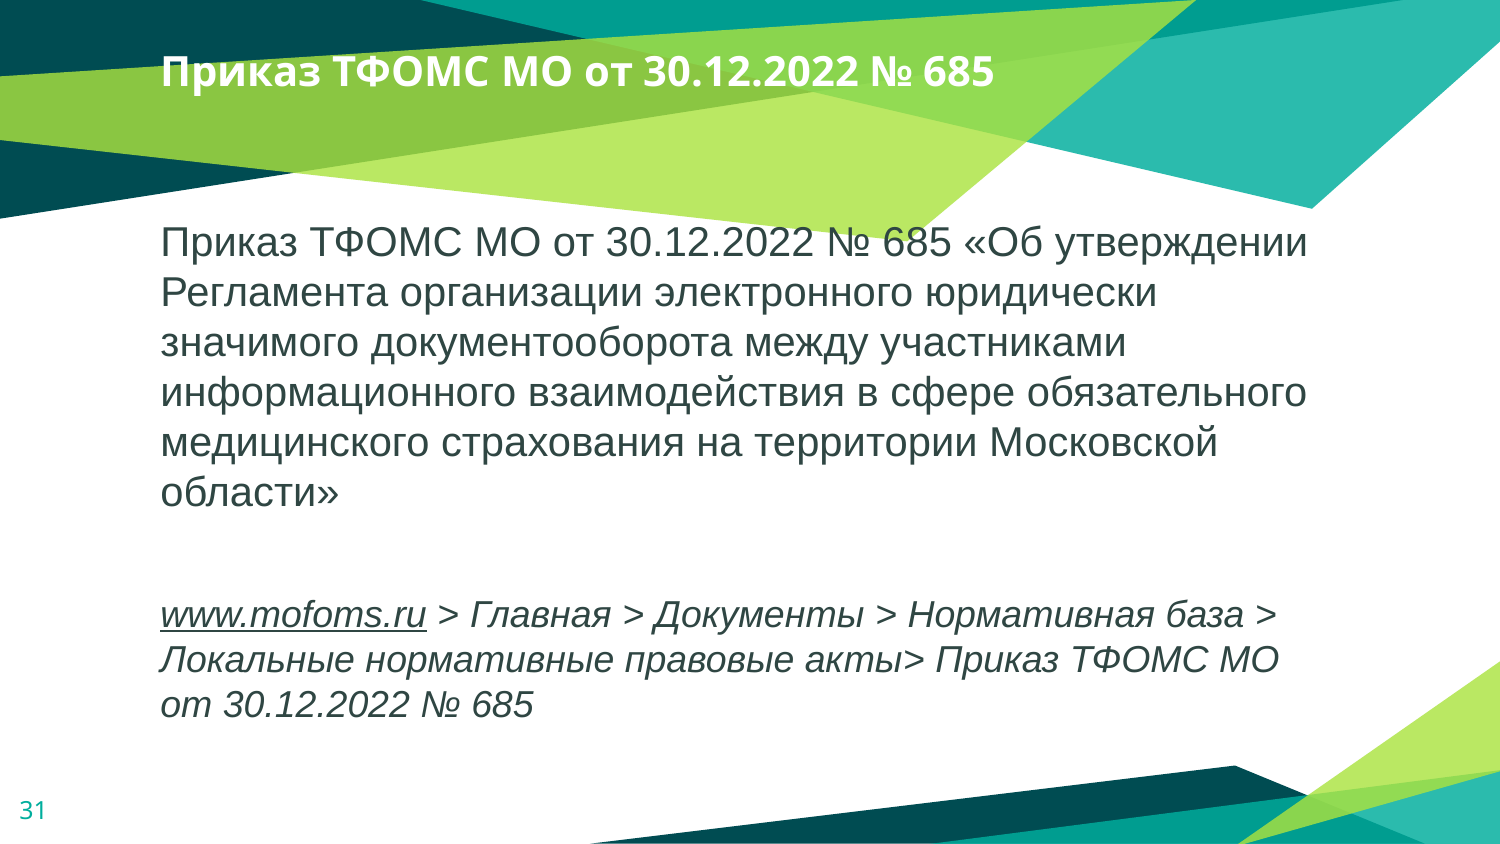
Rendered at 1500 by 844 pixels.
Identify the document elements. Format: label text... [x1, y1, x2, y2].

title Приказ ТФОМС МО от 30.12.2022 № 685 [145, 30, 1355, 108]
slide_number 31 [4, 779, 95, 844]
list Приказ ТФОМС МО от 30.12.2022 № 685 «Об утверждении Регламента организации электронного юридически значимого документооборота между участниками информационного взаимодействия в сфере обязательного медицинского страхования на территории Московской области» www.mofoms.ru > Главная > Документы > Нормативная база > Локальные нормативные правовые акты> Приказ ТФОМС МО от 30.12.2022 № 685 [145, 200, 1355, 758]
